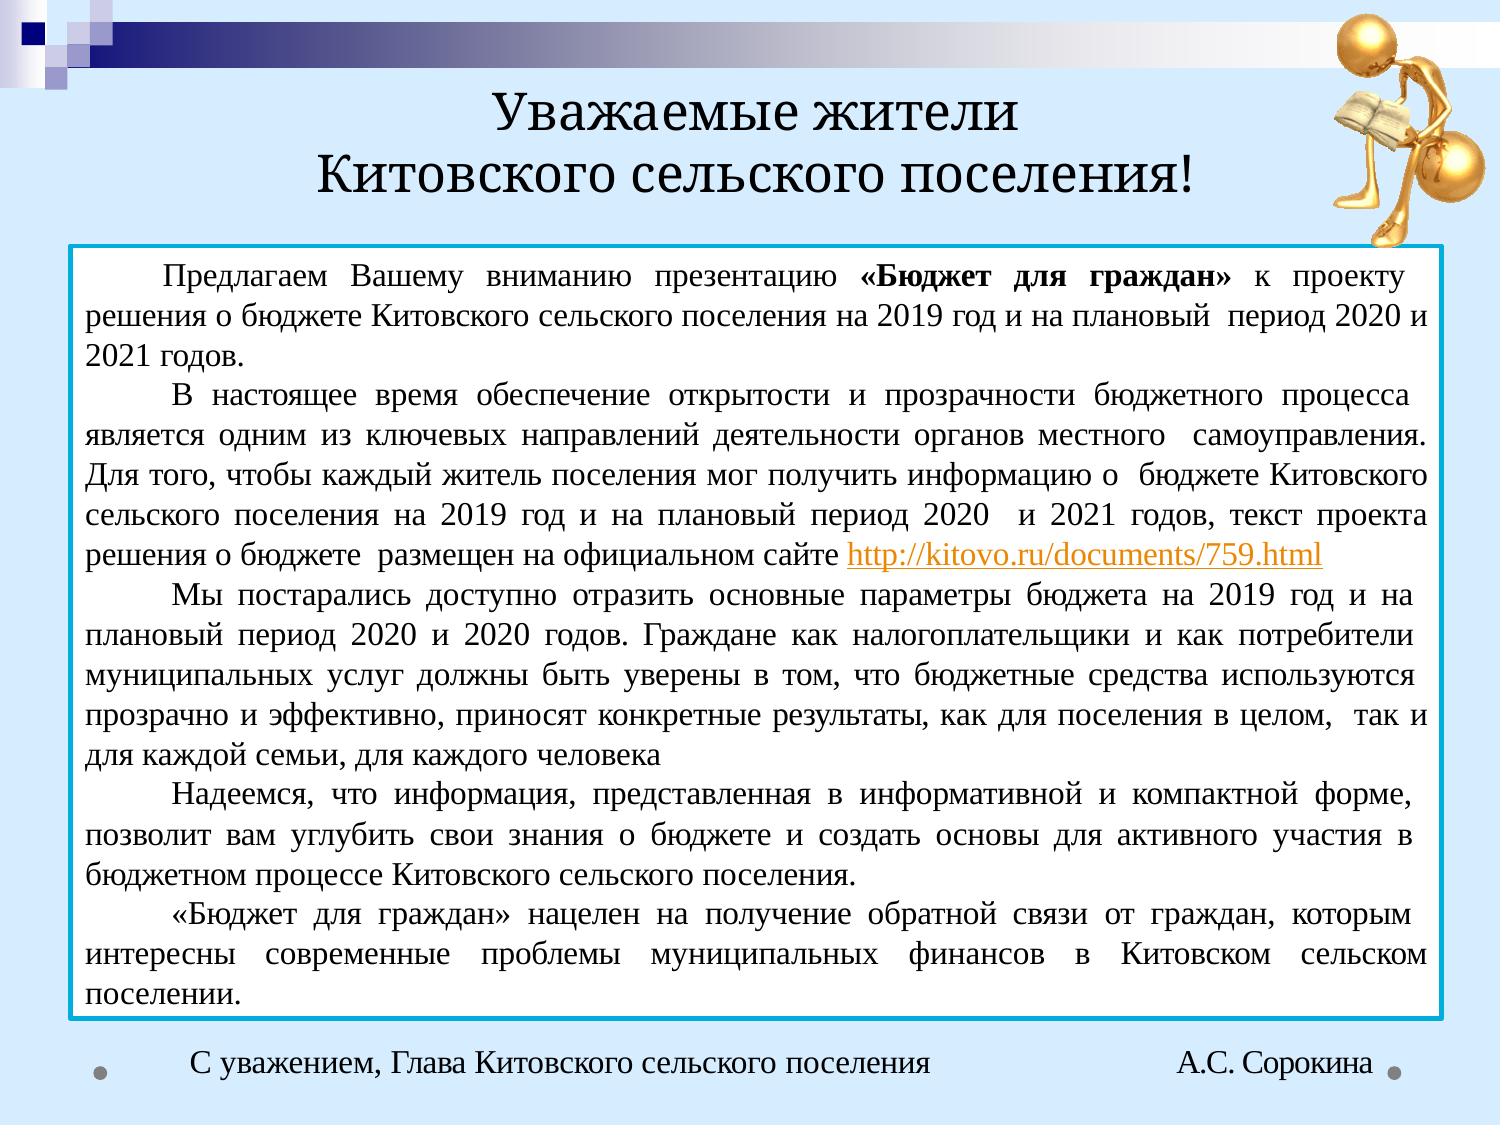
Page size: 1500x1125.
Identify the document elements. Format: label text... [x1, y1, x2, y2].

text_box [89, 22, 113, 46]
text_box [45, 45, 67, 67]
text_box [90, 22, 148, 68]
text_box [21, 22, 45, 46]
title Уважаемые жители Китовского сельского поселения! [148, 13, 1297, 204]
text_box [45, 67, 68, 90]
text_box Предлагаем Вашему вниманию презентацию «Бюджет для граждан» к проекту решения о бюджете Китовского сельского поселения на 2019 год и на плановый период 2020 и 2021 годов. В настоящее время обеспечение открытости и прозрачности бюджетного процесса является одним из ключевых направлений деятельности органов местного самоуправления. Для того, чтобы каждый житель поселения мог получить информацию о бюджете Китовского сельского поселения на 2019 год и на плановый период 2020 и 2021 годов, текст проекта решения о бюджете размещен на официальном сайте http://kitovo.ru/documents/759.html Мы постарались доступно отразить основные параметры бюджета на 2019 год и на плановый период 2020 и 2020 годов. Граждане как налогоплательщики и как потребители муниципальных услуг должны быть уверены в том, что бюджетные средства используются прозрачно и эффективно, приносят конкретные результаты, как для поселения в целом, так и для каждой семьи, для каждого человека Надеемся, что информация, представленная в информативной и компактной форме, позволит вам углубить свои знания о бюджете и создать основы для активного участия в бюджетном процессе Китовского сельского поселения. «Бюджет для граждан» нацелен на получение обратной связи от граждан, которым интересны современные проблемы муниципальных финансов в Китовском сельском поселении. С уважением, Глава Китовского сельского поселения А.С. Сорокина [83, 250, 1429, 1081]
text_box [1297, 0, 1500, 254]
text_box [68, 244, 1297, 1021]
text_box [0, 0, 47, 88]
text_box [89, 0, 113, 22]
text_box [1429, 254, 1444, 1021]
text_box [67, 44, 90, 68]
text_box [67, 22, 89, 44]
